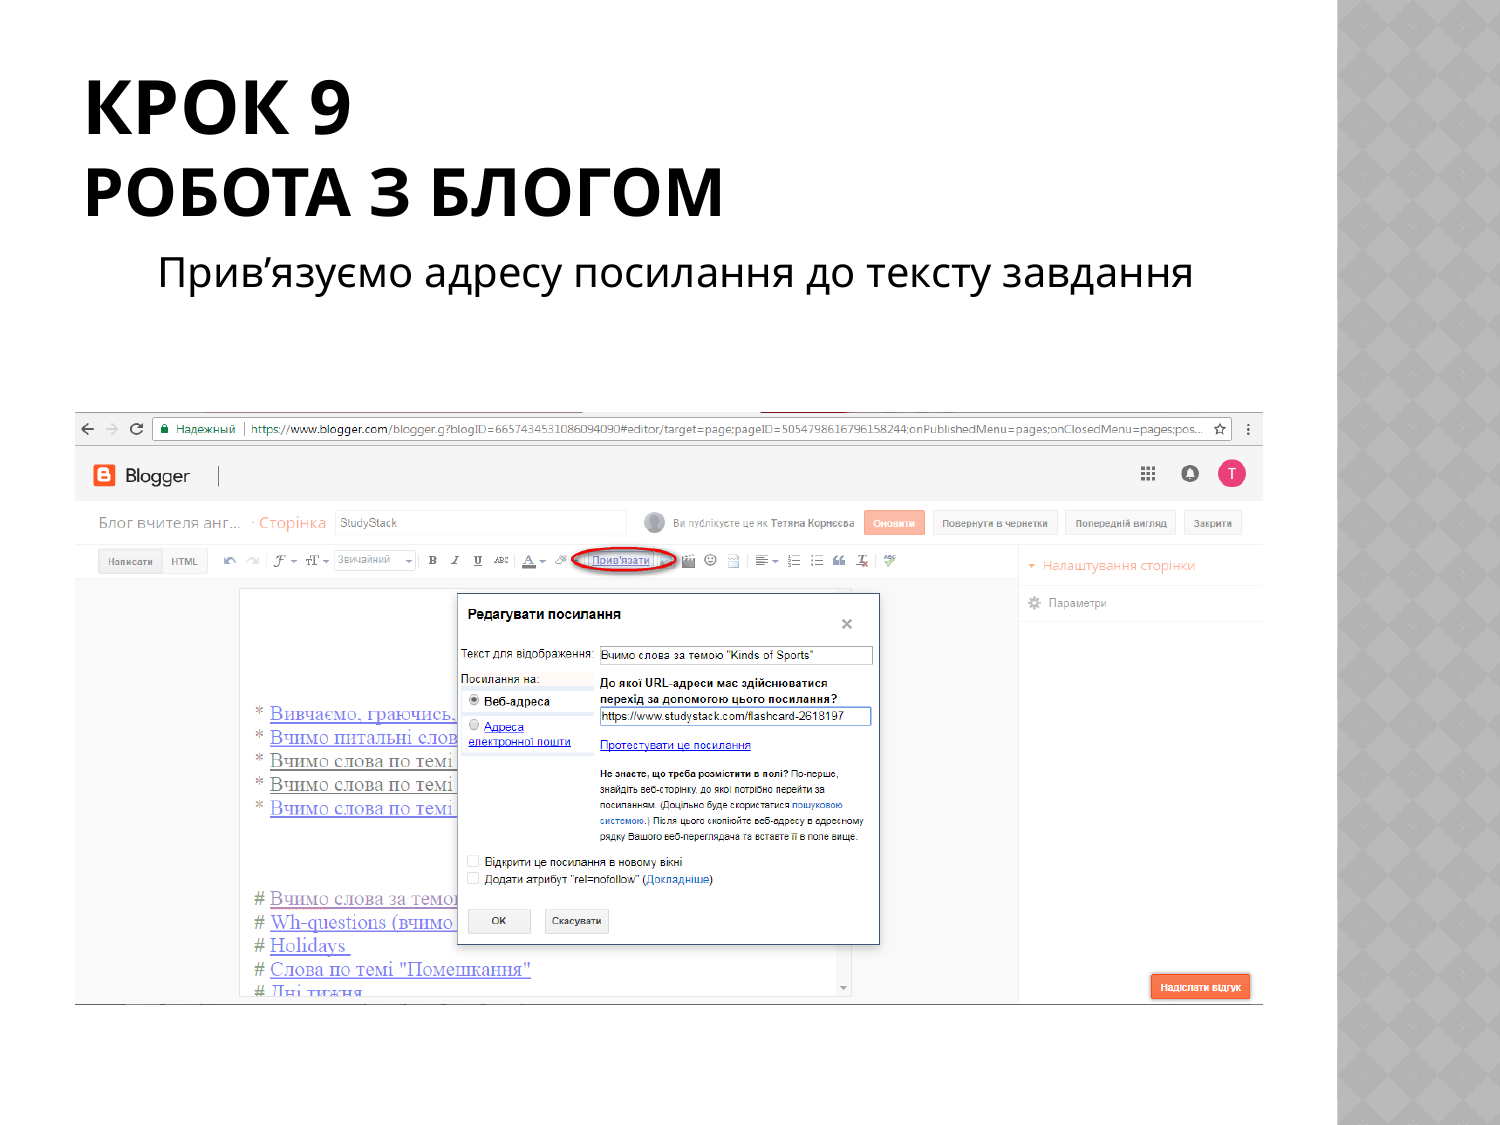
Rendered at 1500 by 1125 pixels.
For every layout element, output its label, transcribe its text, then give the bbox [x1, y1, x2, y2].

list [74, 411, 1263, 1006]
title Крок 9 робота з блогом [75, 37, 1043, 230]
list Прив’язуємо адресу посилання до тексту завдання [75, 245, 1270, 345]
